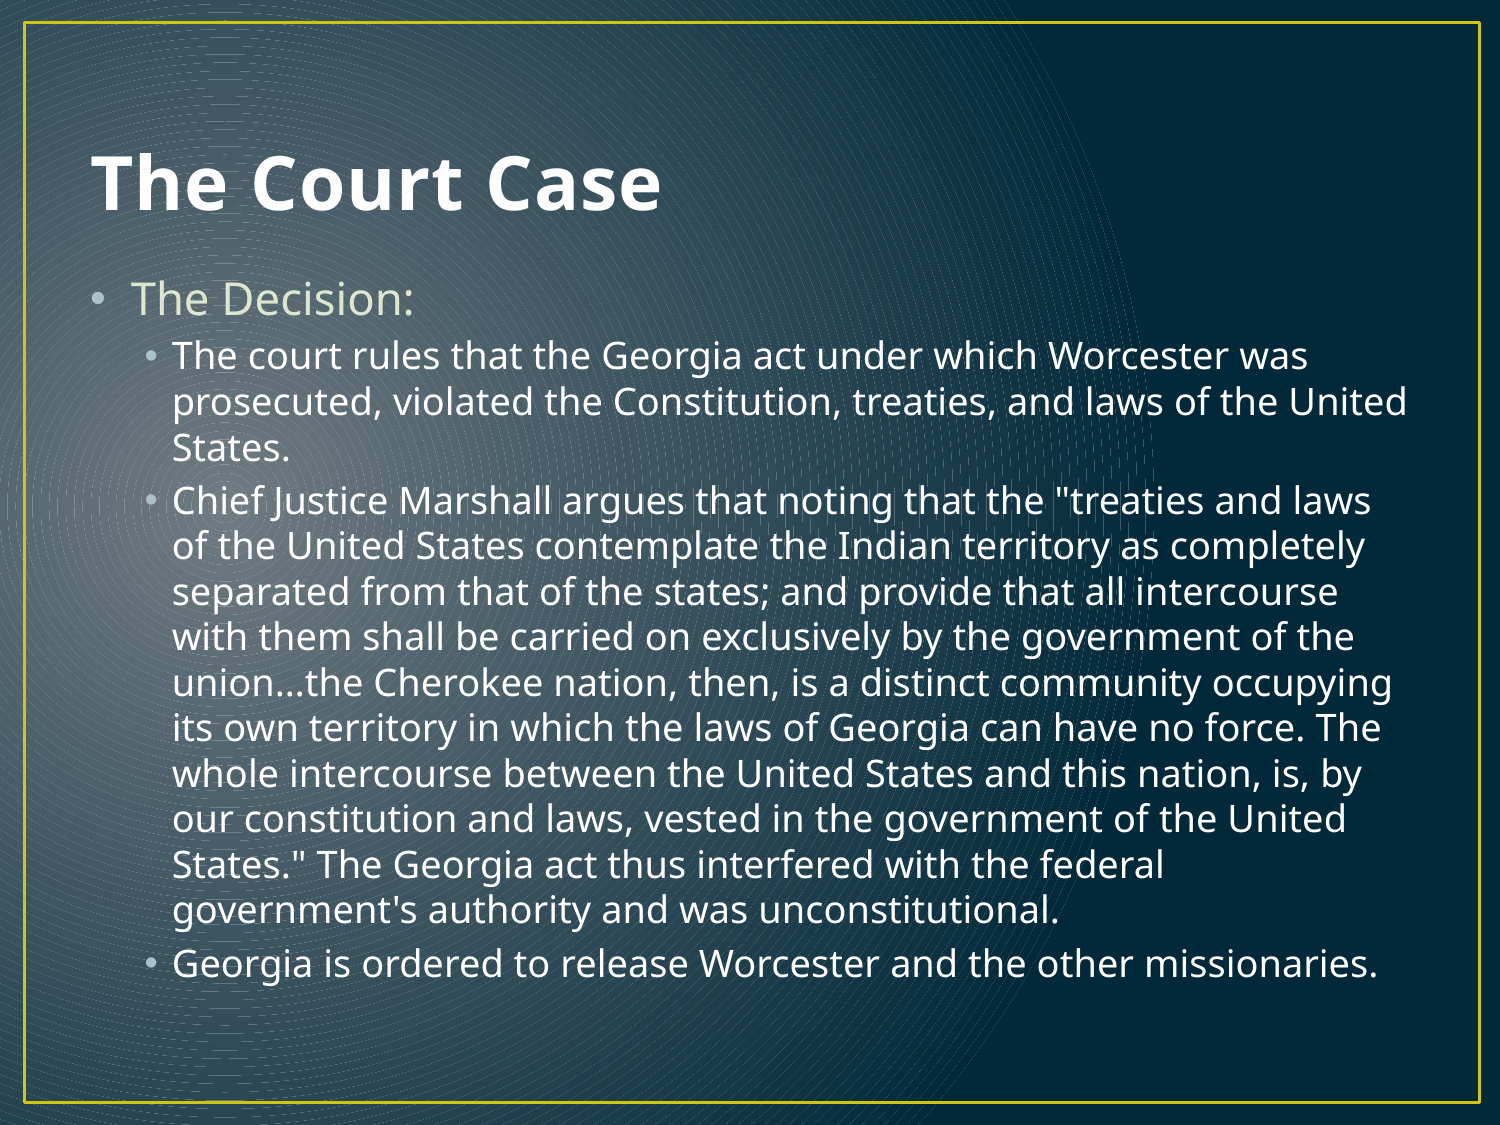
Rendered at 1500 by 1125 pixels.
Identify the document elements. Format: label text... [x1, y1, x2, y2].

list The Decision: The court rules that the Georgia act under which Worcester was prosecuted, violated the Constitution, treaties, and laws of the United States. Chief Justice Marshall argues that noting that the "treaties and laws of the United States contemplate the Indian territory as completely separated from that of the states; and provide that all intercourse with them shall be carried on exclusively by the government of the union…the Cherokee nation, then, is a distinct community occupying its own territory in which the laws of Georgia can have no force. The whole intercourse between the United States and this nation, is, by our constitution and laws, vested in the government of the United States." The Georgia act thus interfered with the federal government's authority and was unconstitutional. Georgia is ordered to release Worcester and the other missionaries. [75, 262, 1425, 1005]
title The Court Case [75, 45, 1425, 233]
